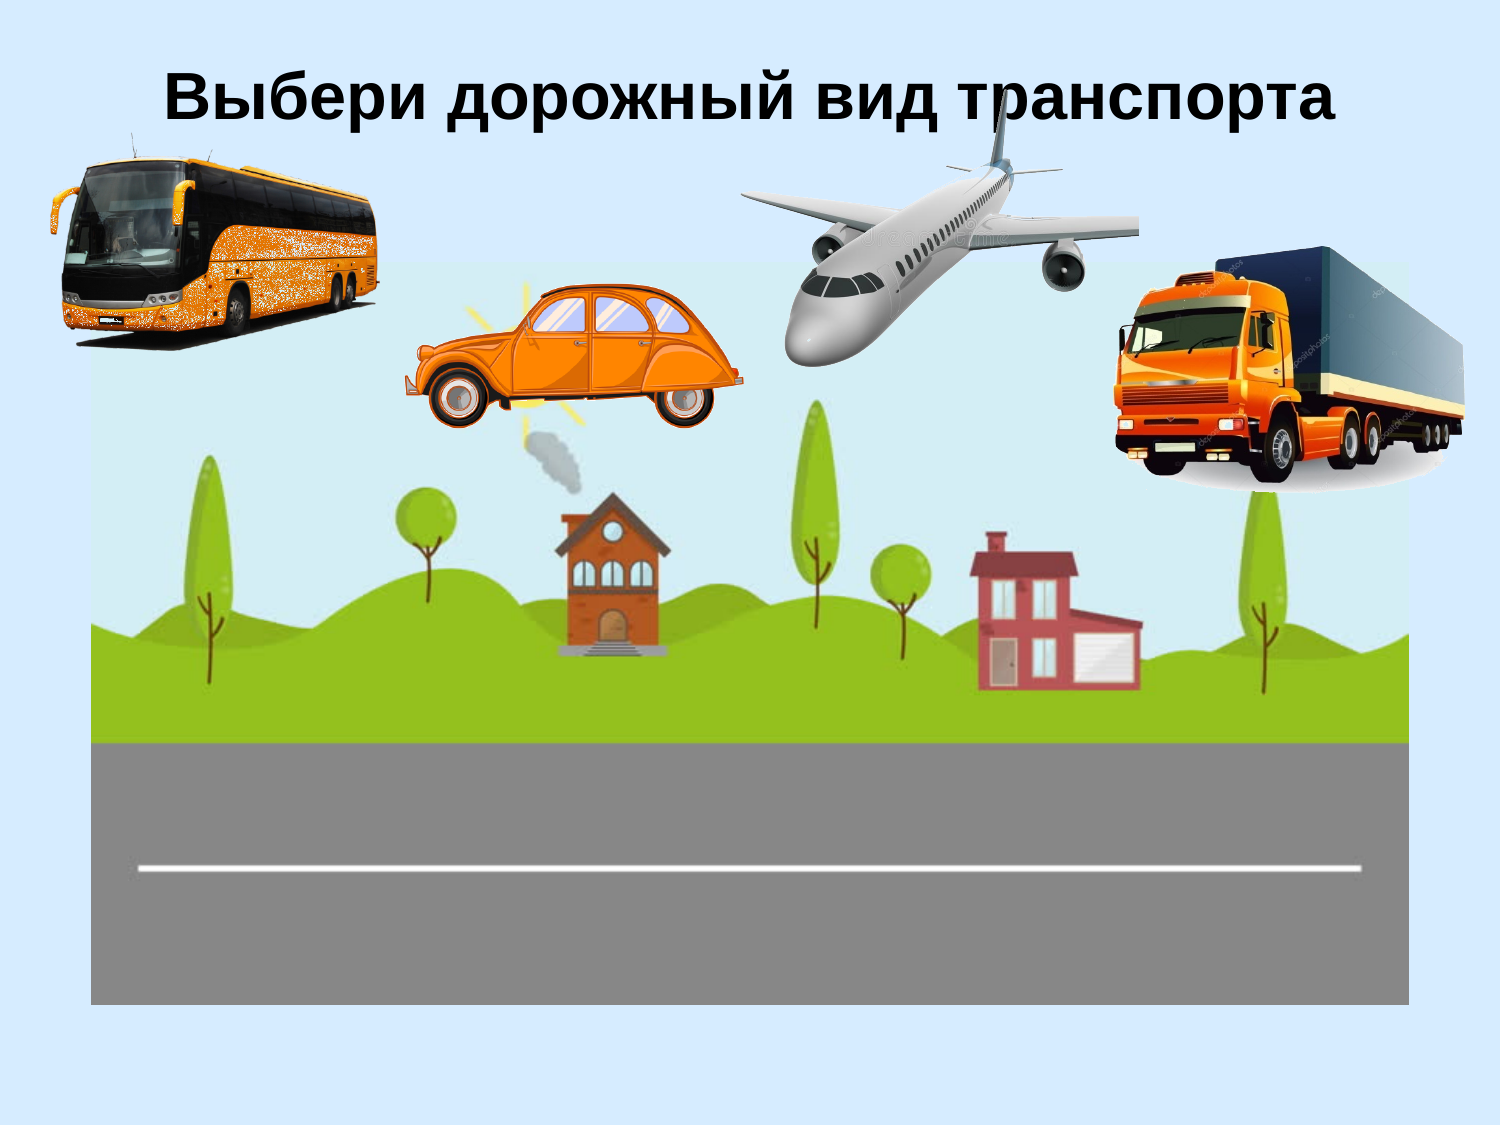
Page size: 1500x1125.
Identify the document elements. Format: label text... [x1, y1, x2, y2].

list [90, 371, 1410, 1006]
picture [46, 81, 1466, 498]
title Выбери дорожный вид транспорта [75, 45, 1425, 141]
